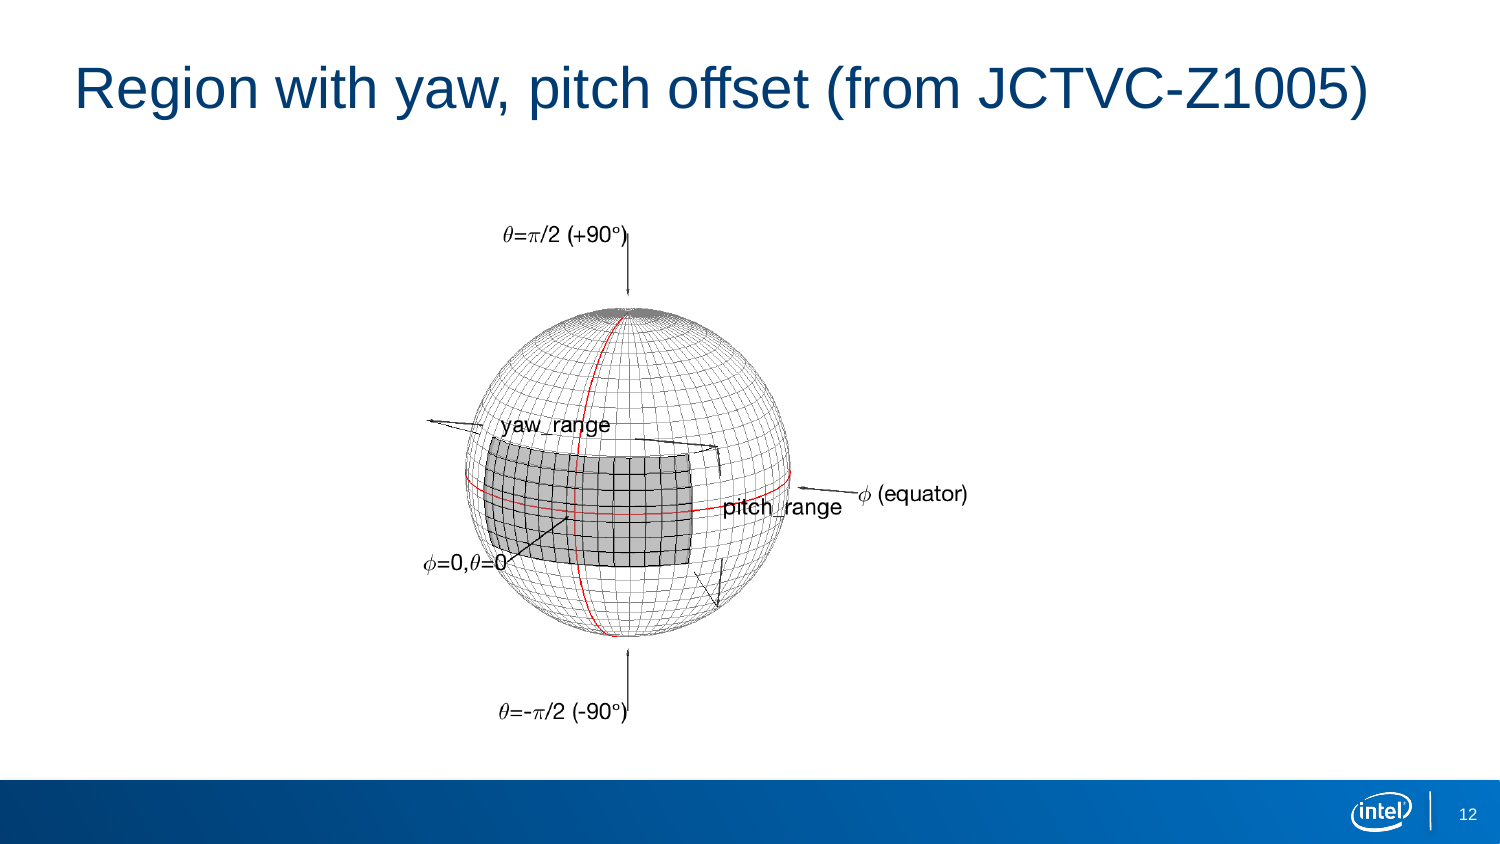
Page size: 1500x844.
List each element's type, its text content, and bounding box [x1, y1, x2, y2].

slide_number 12 [1127, 791, 1478, 837]
title Region with yaw, pitch offset (from JCTVC-Z1005) [74, 50, 1425, 194]
picture [413, 221, 973, 732]
